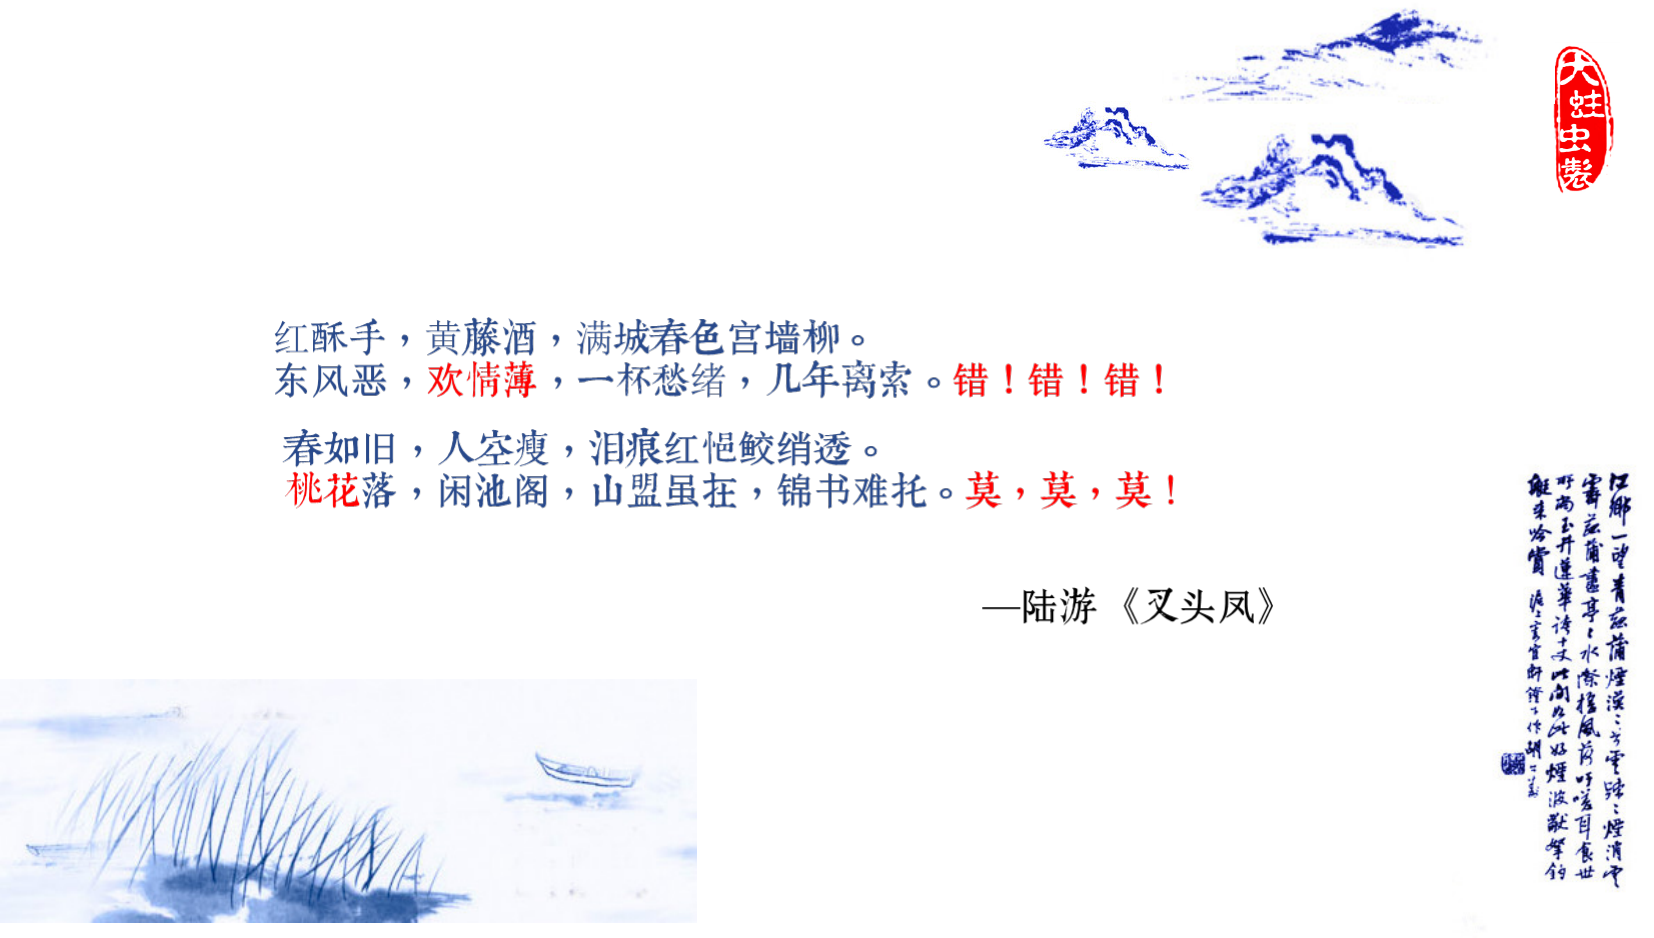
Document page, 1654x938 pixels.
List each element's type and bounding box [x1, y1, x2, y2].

picture [0, 679, 698, 924]
picture [249, 298, 1654, 938]
picture [1037, 2, 1620, 291]
